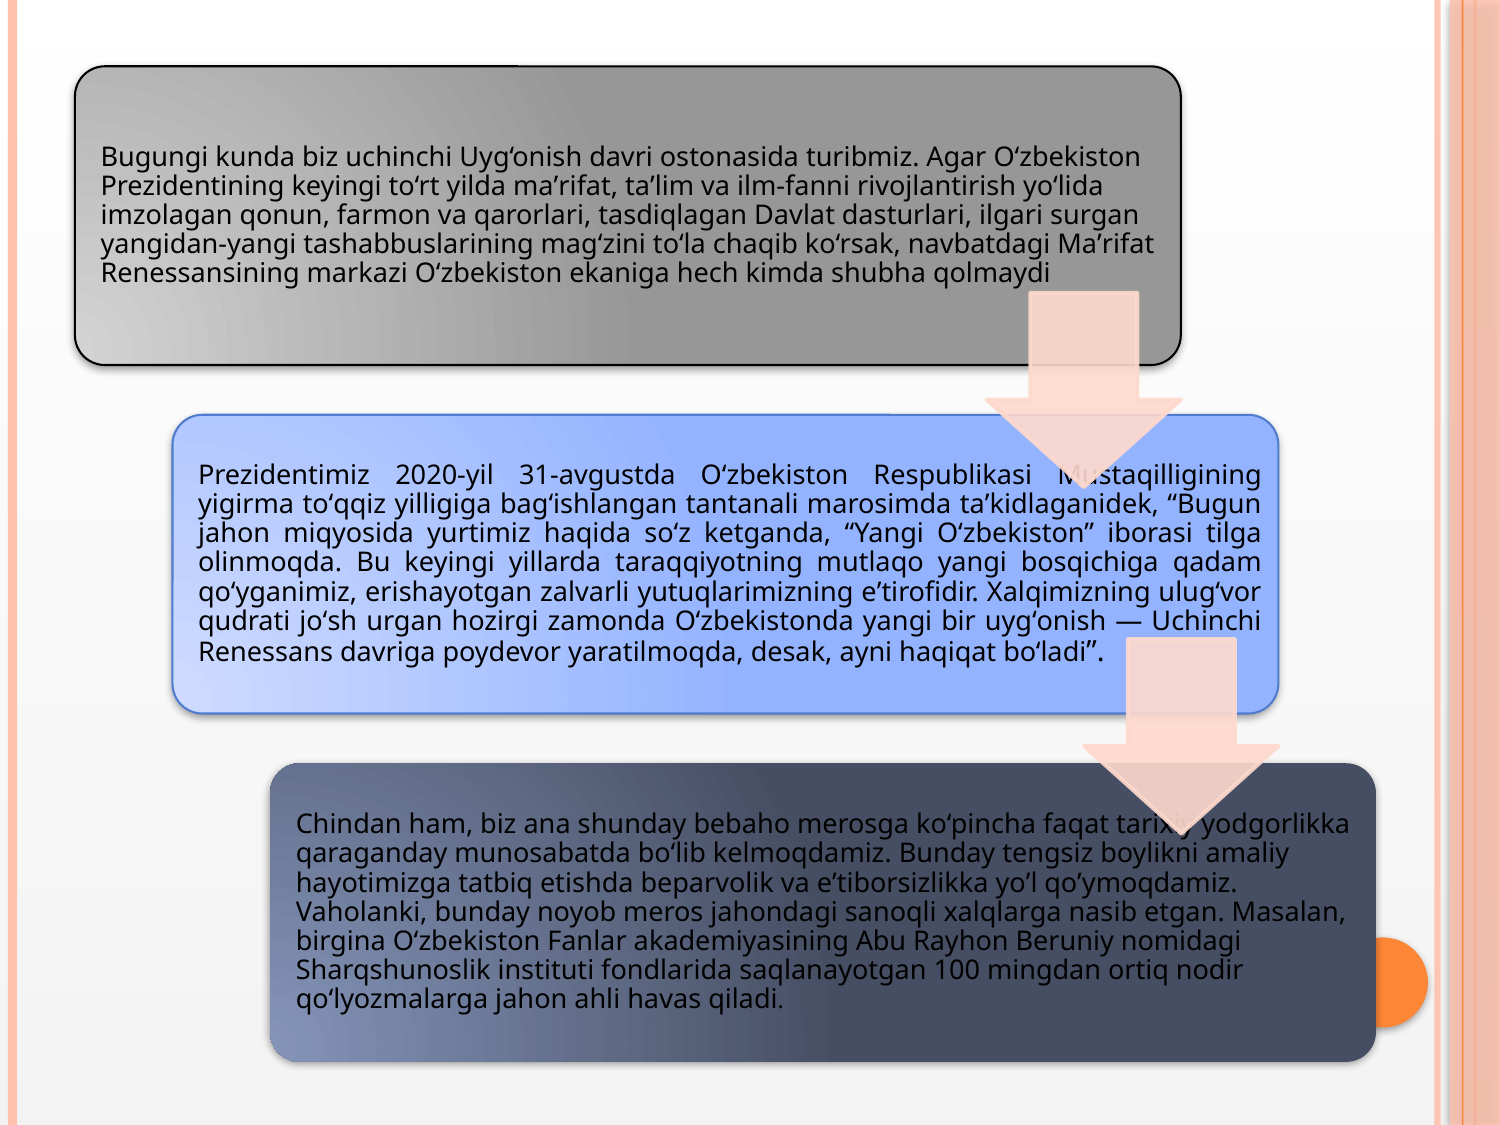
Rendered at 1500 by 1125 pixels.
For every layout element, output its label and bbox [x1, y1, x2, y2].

list [74, 65, 1377, 1063]
